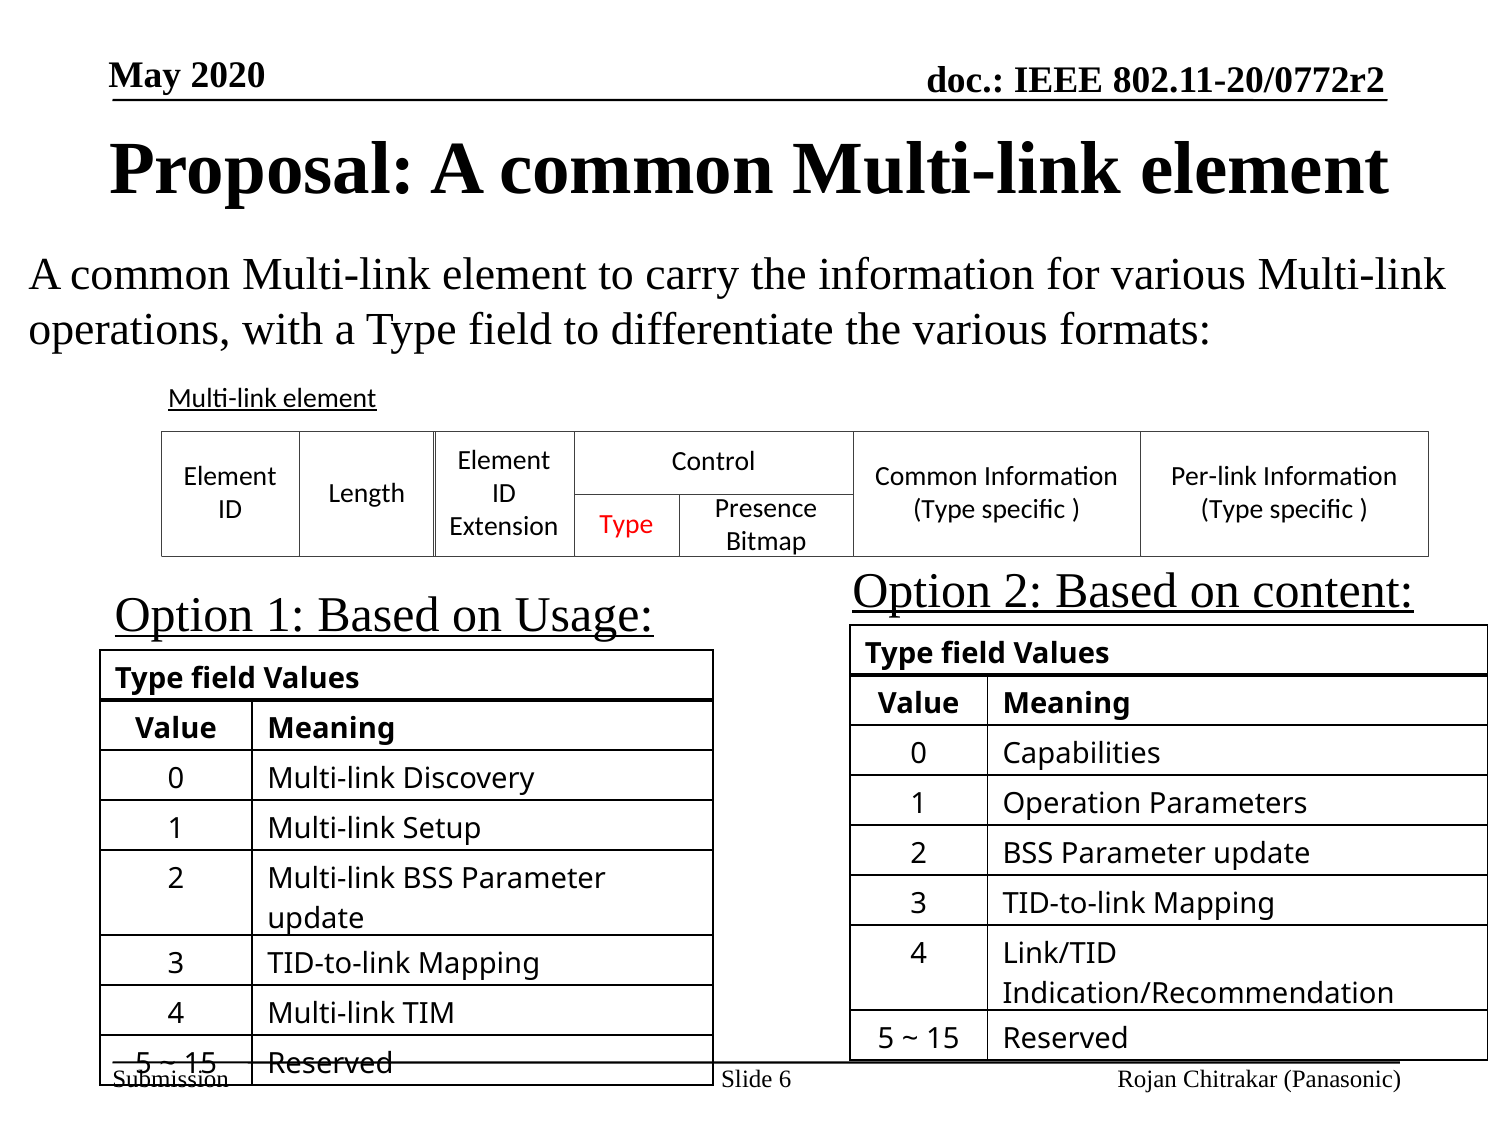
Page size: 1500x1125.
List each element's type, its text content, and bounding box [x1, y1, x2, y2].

table_cell Value [851, 677, 987, 724]
table_cell Multi-link Setup [253, 801, 712, 849]
text_box A common Multi-link element to carry the information for various Multi-link operations, with a Type field to differentiate the various formats: [13, 236, 1500, 361]
table_cell Multi-link Discovery [253, 751, 712, 799]
table_cell Link/TID Indication/Recommendation [988, 926, 1487, 1009]
table_cell 2 [101, 851, 251, 934]
table_header Type field Values [101, 651, 712, 698]
footer Rojan Chitrakar (Panasonic) [949, 1061, 1402, 1093]
text_box Proposal: A common Multi-link element [0, 111, 1500, 225]
table_cell Operation Parameters [988, 776, 1487, 824]
table_cell 3 [851, 876, 987, 924]
table_cell TID-to-link Mapping [253, 936, 712, 984]
table_cell 0 [101, 751, 251, 799]
table_cell Reserved [988, 1011, 1487, 1059]
table_cell BSS Parameter update [988, 826, 1487, 874]
table_cell 3 [101, 936, 251, 984]
table_cell 5 ~ 15 [101, 1036, 251, 1084]
table_cell Value [101, 702, 251, 749]
slide_number Slide 6 [712, 1061, 800, 1093]
table_cell 1 [101, 801, 251, 849]
table_cell TID-to-link Mapping [988, 876, 1487, 924]
table_header Type field Values [851, 626, 1487, 673]
table_cell 2 [851, 826, 987, 874]
table_cell Multi-link TIM [253, 986, 712, 1034]
table_cell 5 ~ 15 [851, 1011, 987, 1059]
table_cell Multi-link BSS Parameter update [253, 851, 712, 934]
table_cell Meaning [988, 677, 1487, 724]
table_cell 4 [851, 926, 987, 1009]
picture [157, 374, 1432, 562]
table_cell Meaning [253, 702, 712, 749]
table_cell Reserved [253, 1036, 712, 1084]
table_cell 0 [851, 726, 987, 774]
text_box Option 2: Based on content: [837, 549, 1450, 625]
table_cell Capabilities [988, 726, 1487, 774]
text_box Option 1: Based on Usage: [99, 574, 713, 649]
table_cell 4 [101, 986, 251, 1034]
table_cell 1 [851, 776, 987, 824]
